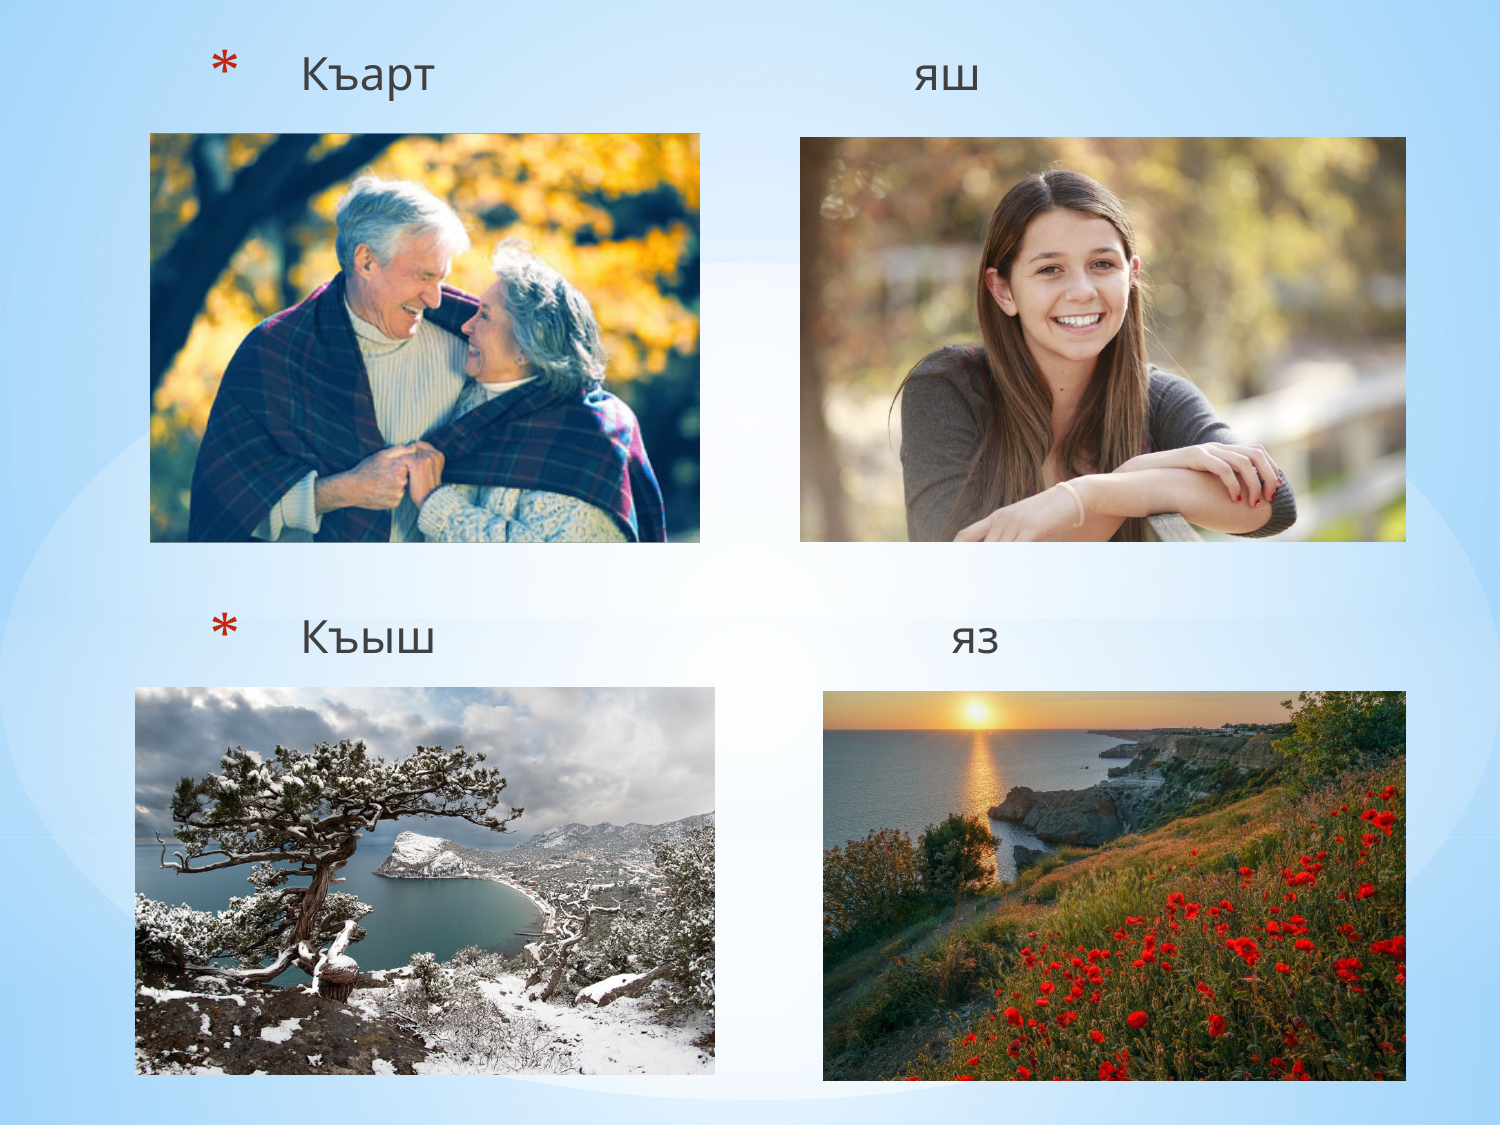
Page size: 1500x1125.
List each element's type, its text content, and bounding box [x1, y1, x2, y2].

list Къарт яш Къыш яз [187, 37, 1238, 1013]
picture [149, 123, 701, 552]
picture [135, 687, 715, 1076]
picture [823, 691, 1407, 1081]
picture [799, 137, 1407, 542]
